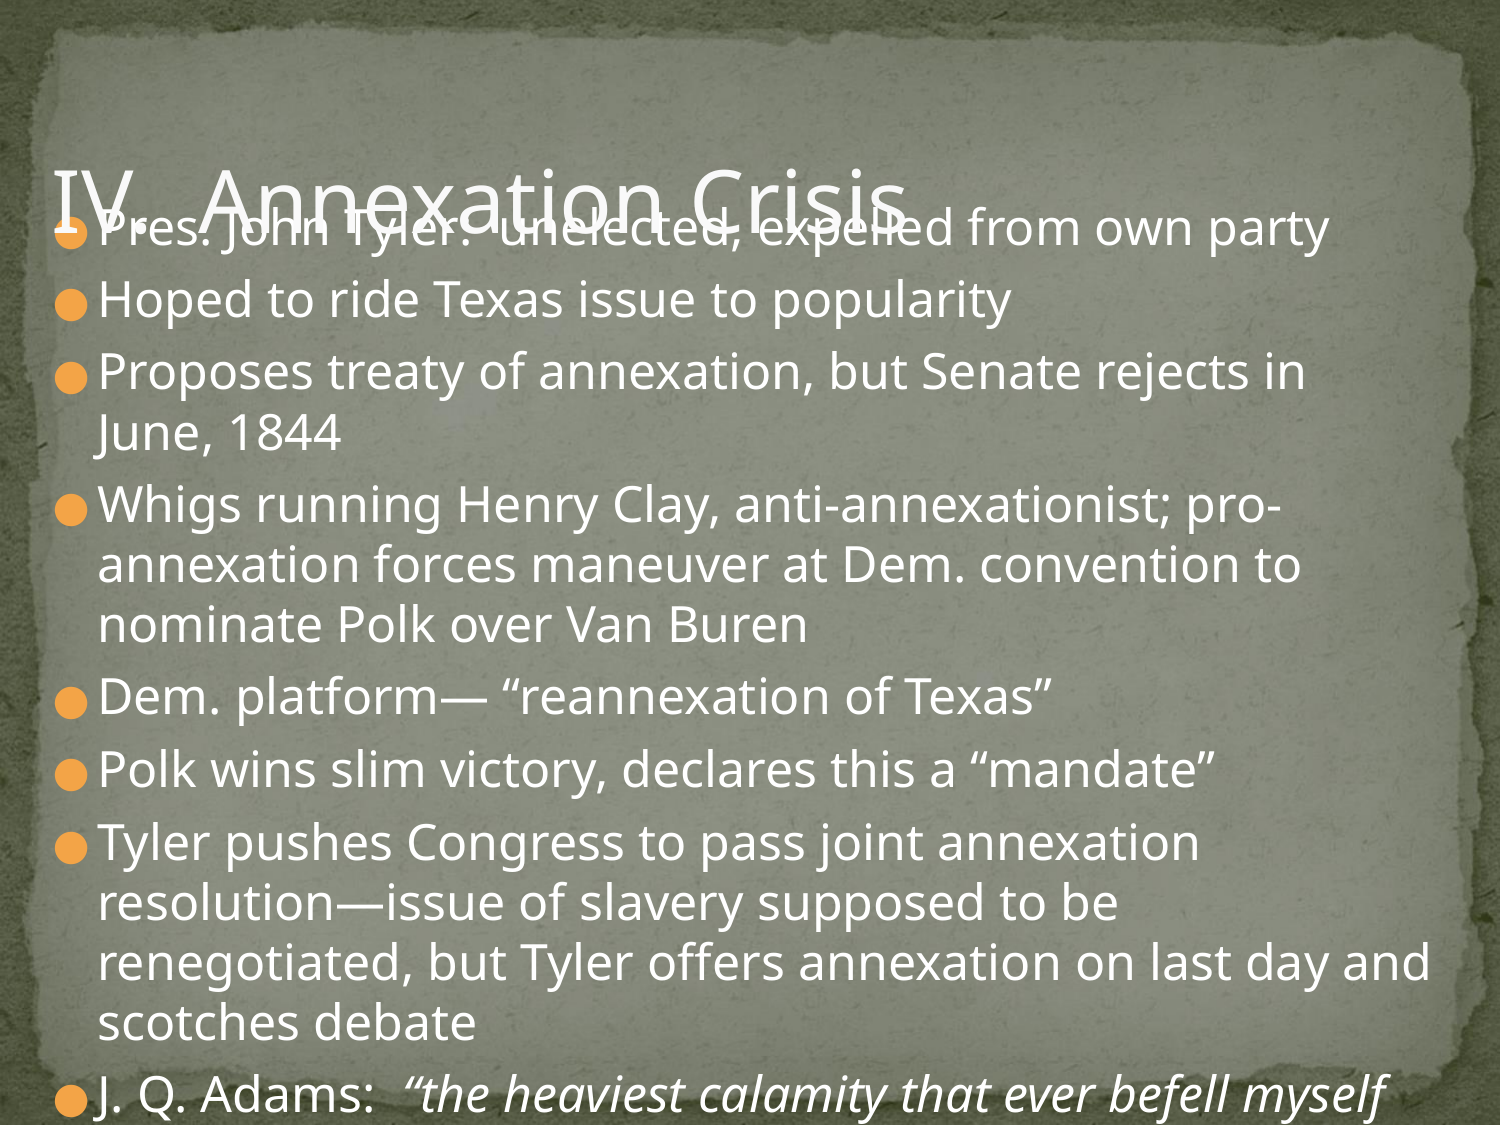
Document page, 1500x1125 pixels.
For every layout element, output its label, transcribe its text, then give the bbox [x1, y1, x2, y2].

list Pres. John Tyler: unelected, expelled from own party Hoped to ride Texas issue to popularity Proposes treaty of annexation, but Senate rejects in June, 1844 Whigs running Henry Clay, anti-annexationist; pro-annexation forces maneuver at Dem. convention to nominate Polk over Van Buren Dem. platform— “reannexation of Texas” Polk wins slim victory, declares this a “mandate” Tyler pushes Congress to pass joint annexation resolution—issue of slavery supposed to be renegotiated, but Tyler offers annexation on last day and scotches debate J. Q. Adams: “the heaviest calamity that ever befell myself and my country” [37, 187, 1450, 1063]
title IV. Annexation Crisis [36, 24, 1425, 260]
picture [0, 0, 1500, 1125]
